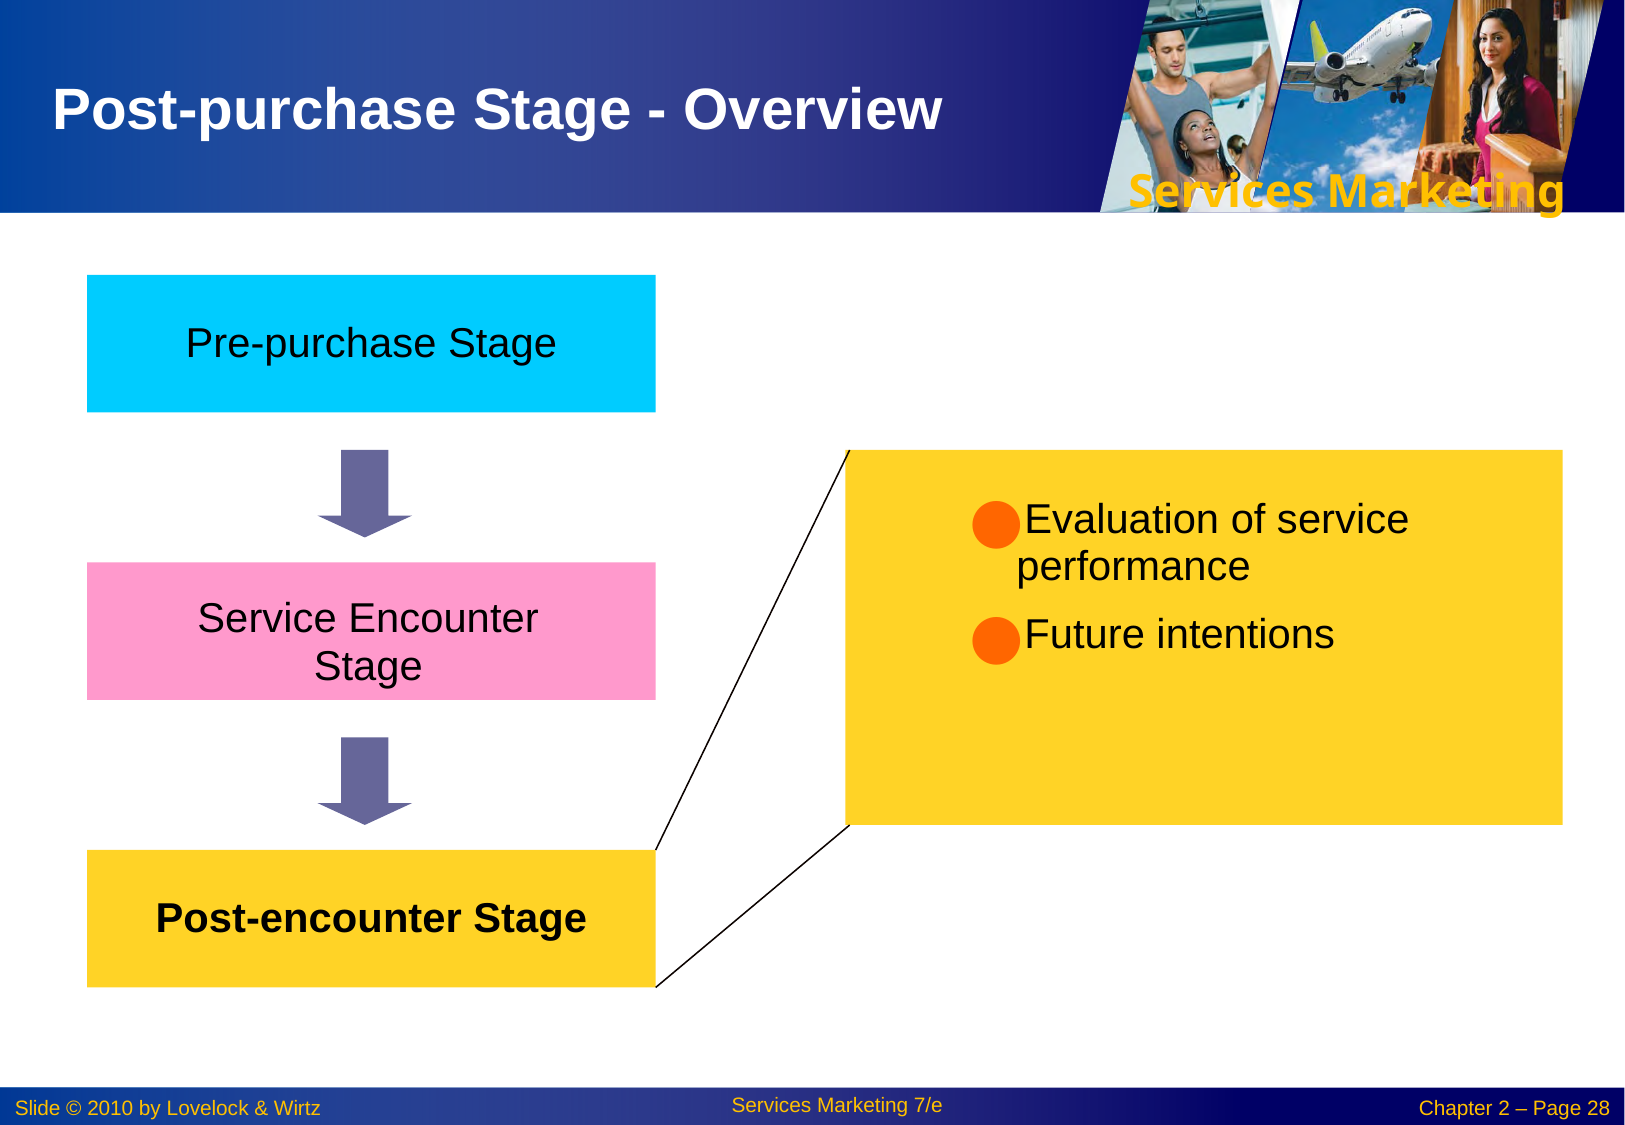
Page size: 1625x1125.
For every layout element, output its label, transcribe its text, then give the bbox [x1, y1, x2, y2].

picture [1100, 0, 1604, 213]
picture [1546, 187, 1556, 202]
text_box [86, 274, 1563, 988]
picture [1162, 186, 1172, 192]
title Post-purchase Stage - Overview [36, 37, 1088, 176]
